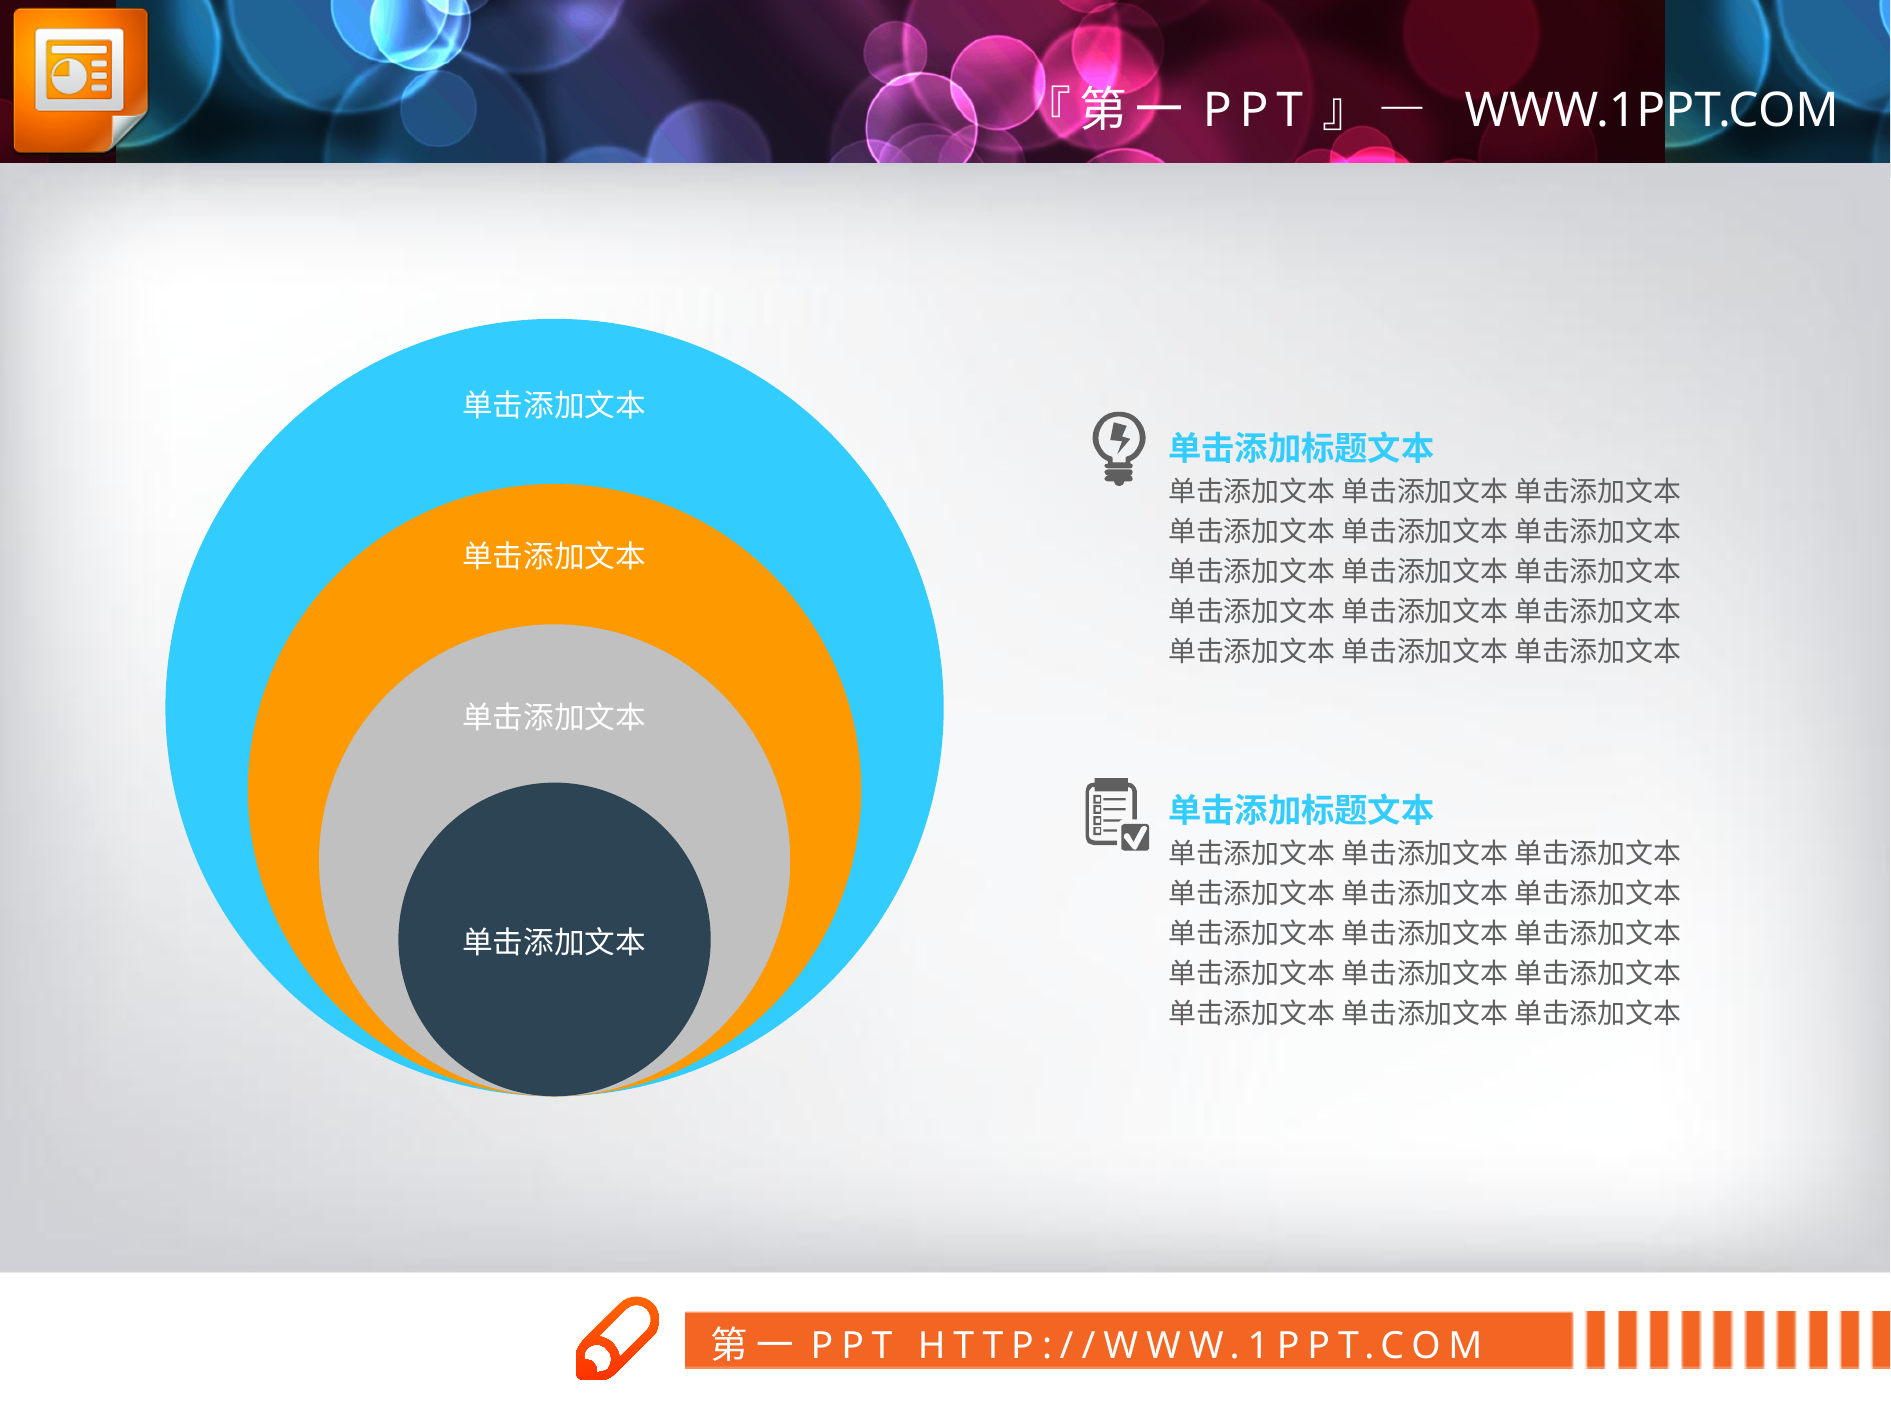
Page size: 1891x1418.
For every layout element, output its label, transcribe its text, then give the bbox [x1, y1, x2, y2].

text_box [319, 624, 791, 1095]
text_box [247, 483, 862, 1094]
picture [0, 0, 1891, 1275]
text_box 单击添加文本 [462, 923, 646, 961]
text_box 单击添加文本 [462, 698, 646, 736]
text_box [1085, 778, 1137, 846]
text_box 单击添加文本 [462, 536, 646, 574]
text_box 单击添加标题文本 单击添加文本 单击添加文本 单击添加文本 单击添加文本 单击添加文本 单击添加文本 单击添加文本 单击添加文本 单击添加文本 单击添加文本 单击添加文本 单击添加文本 单击添加文本 单击添加文本 单击添加文本 [1153, 773, 1696, 1037]
picture [685, 1311, 1891, 1369]
text_box [1092, 411, 1146, 487]
text_box [165, 318, 944, 1093]
text_box 单击添加标题文本 单击添加文本 单击添加文本 单击添加文本 单击添加文本 单击添加文本 单击添加文本 单击添加文本 单击添加文本 单击添加文本 单击添加文本 单击添加文本 单击添加文本 单击添加文本 单击添加文本 单击添加文本 [1153, 411, 1696, 675]
text_box 单击添加文本 [462, 386, 646, 424]
text_box [398, 782, 711, 1097]
text_box [1121, 823, 1150, 851]
